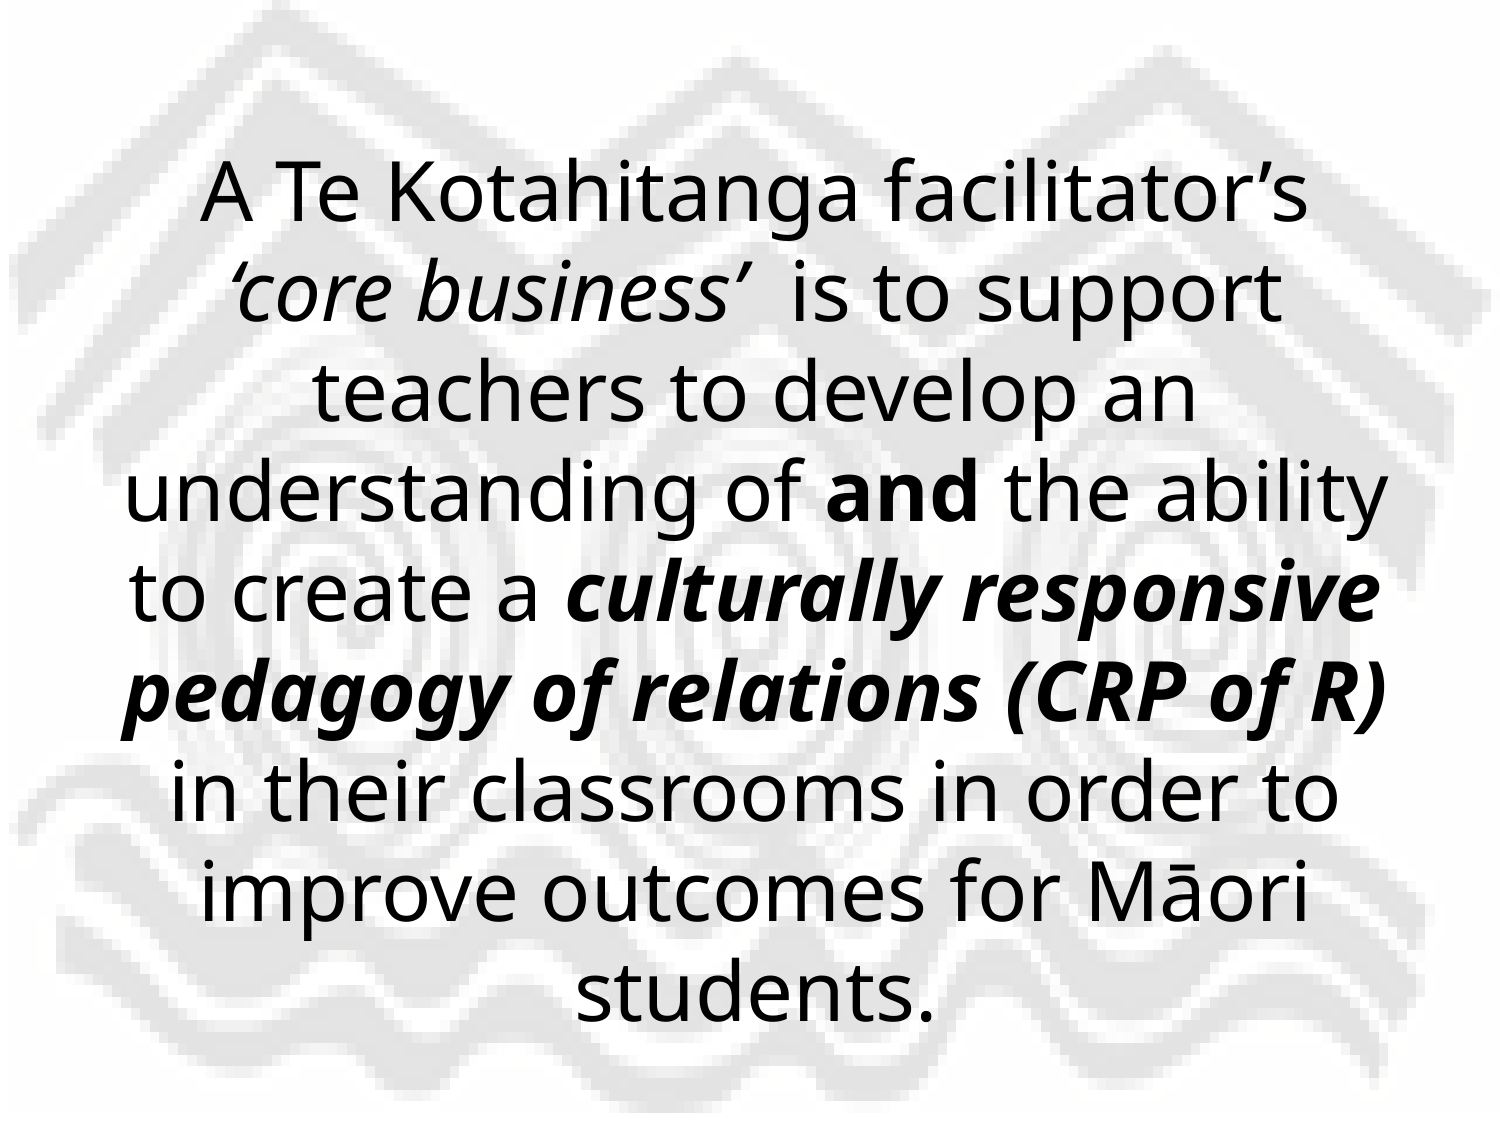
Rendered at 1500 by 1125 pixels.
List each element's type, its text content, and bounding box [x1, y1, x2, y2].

text_box A Te Kotahitanga facilitator’s ‘core business’ is to support teachers to develop an understanding of and the ability to create a culturally responsive pedagogy of relations (CRP of R) in their classrooms in order to improve outcomes for Māori students. [100, 30, 1412, 1046]
